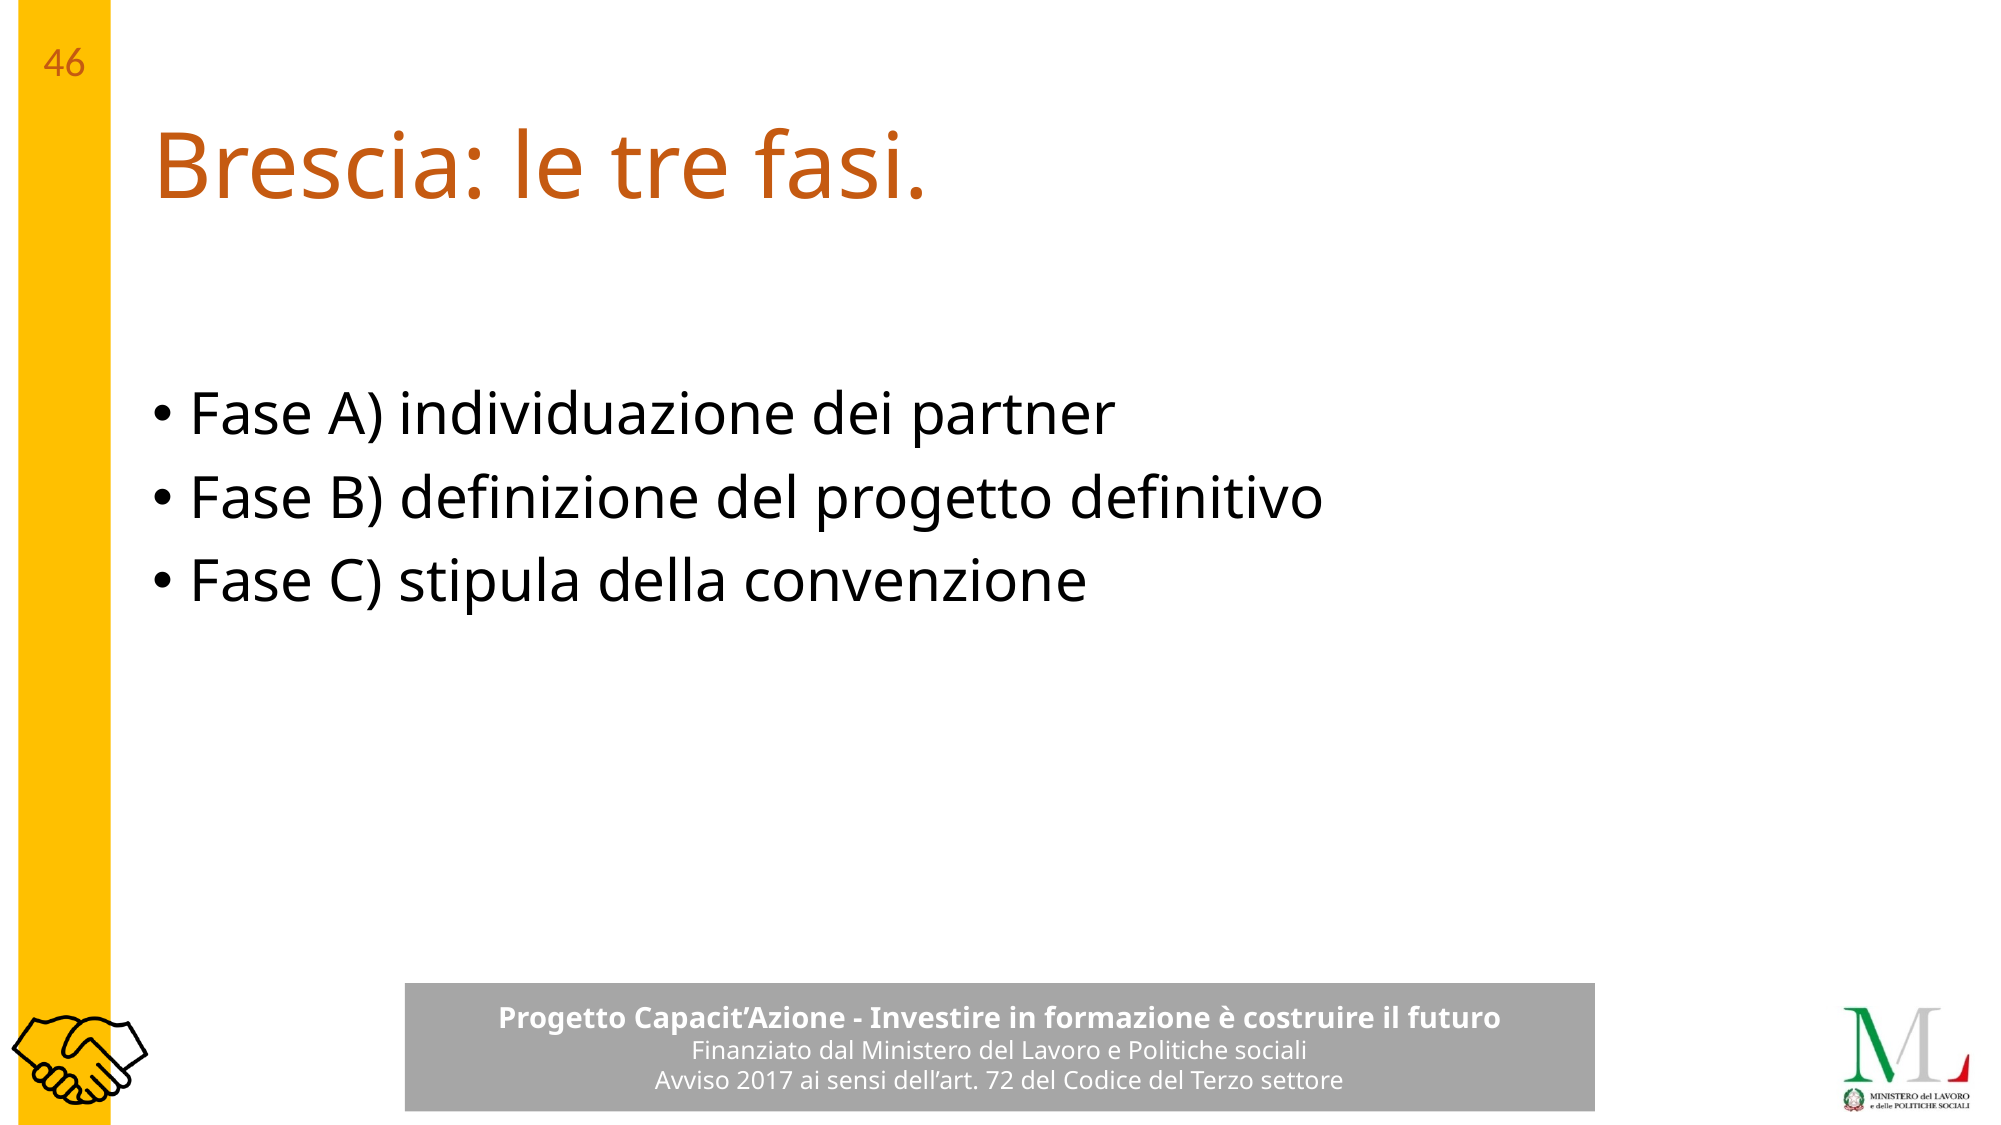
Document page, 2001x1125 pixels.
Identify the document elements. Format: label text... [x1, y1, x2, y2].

list Fase A) individuazione dei partner Fase B) definizione del progetto definitivo Fase C) stipula della convenzione [137, 376, 1863, 649]
picture [1826, 1006, 1987, 1112]
slide_number 46 [1911, 1057, 1995, 1118]
picture [10, 1009, 149, 1109]
title Brescia: le tre fasi. [137, 59, 1863, 278]
